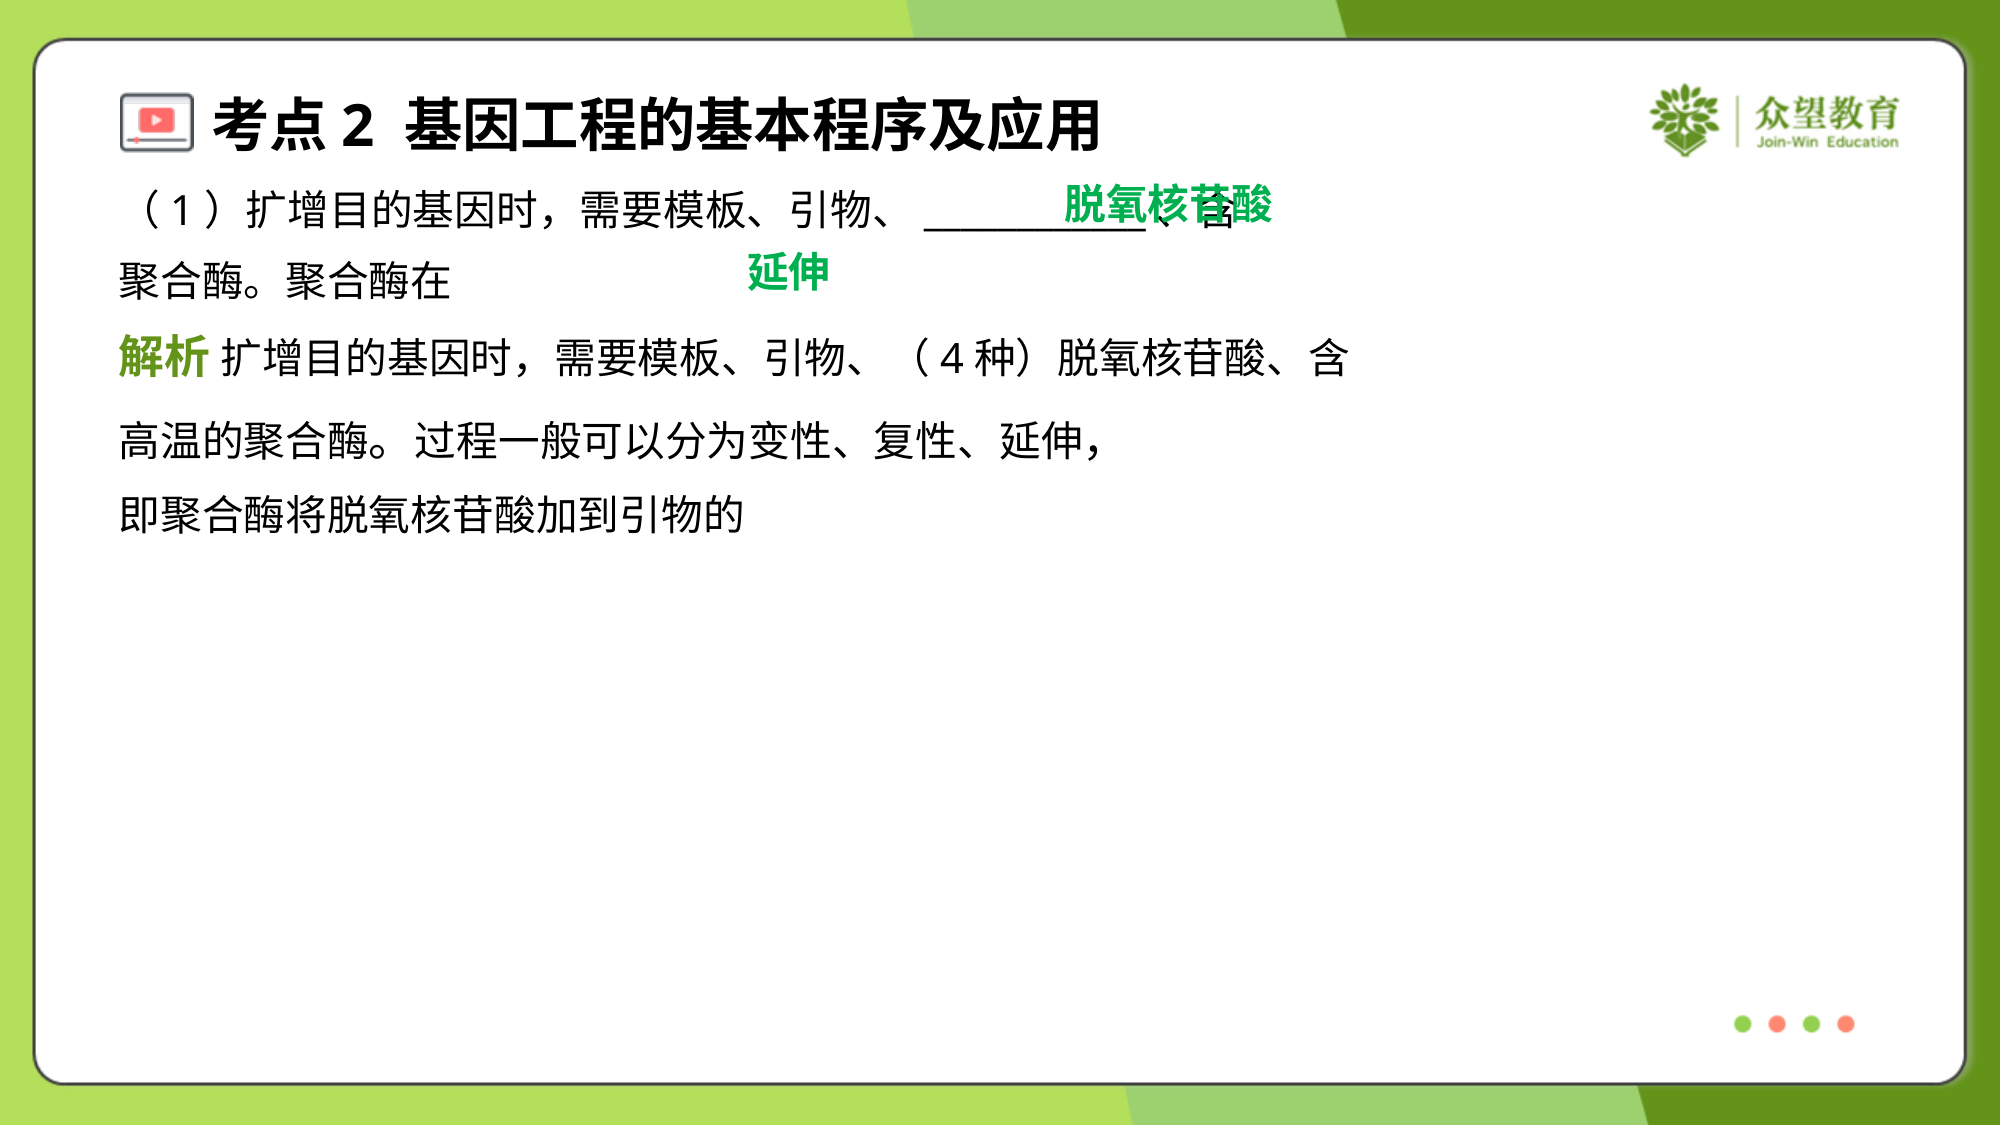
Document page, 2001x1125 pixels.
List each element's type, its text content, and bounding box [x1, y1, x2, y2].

picture [0, 0, 2000, 1125]
text_box 脱氧核苷酸 [1049, 152, 1288, 220]
text_box 延伸 [732, 224, 846, 289]
